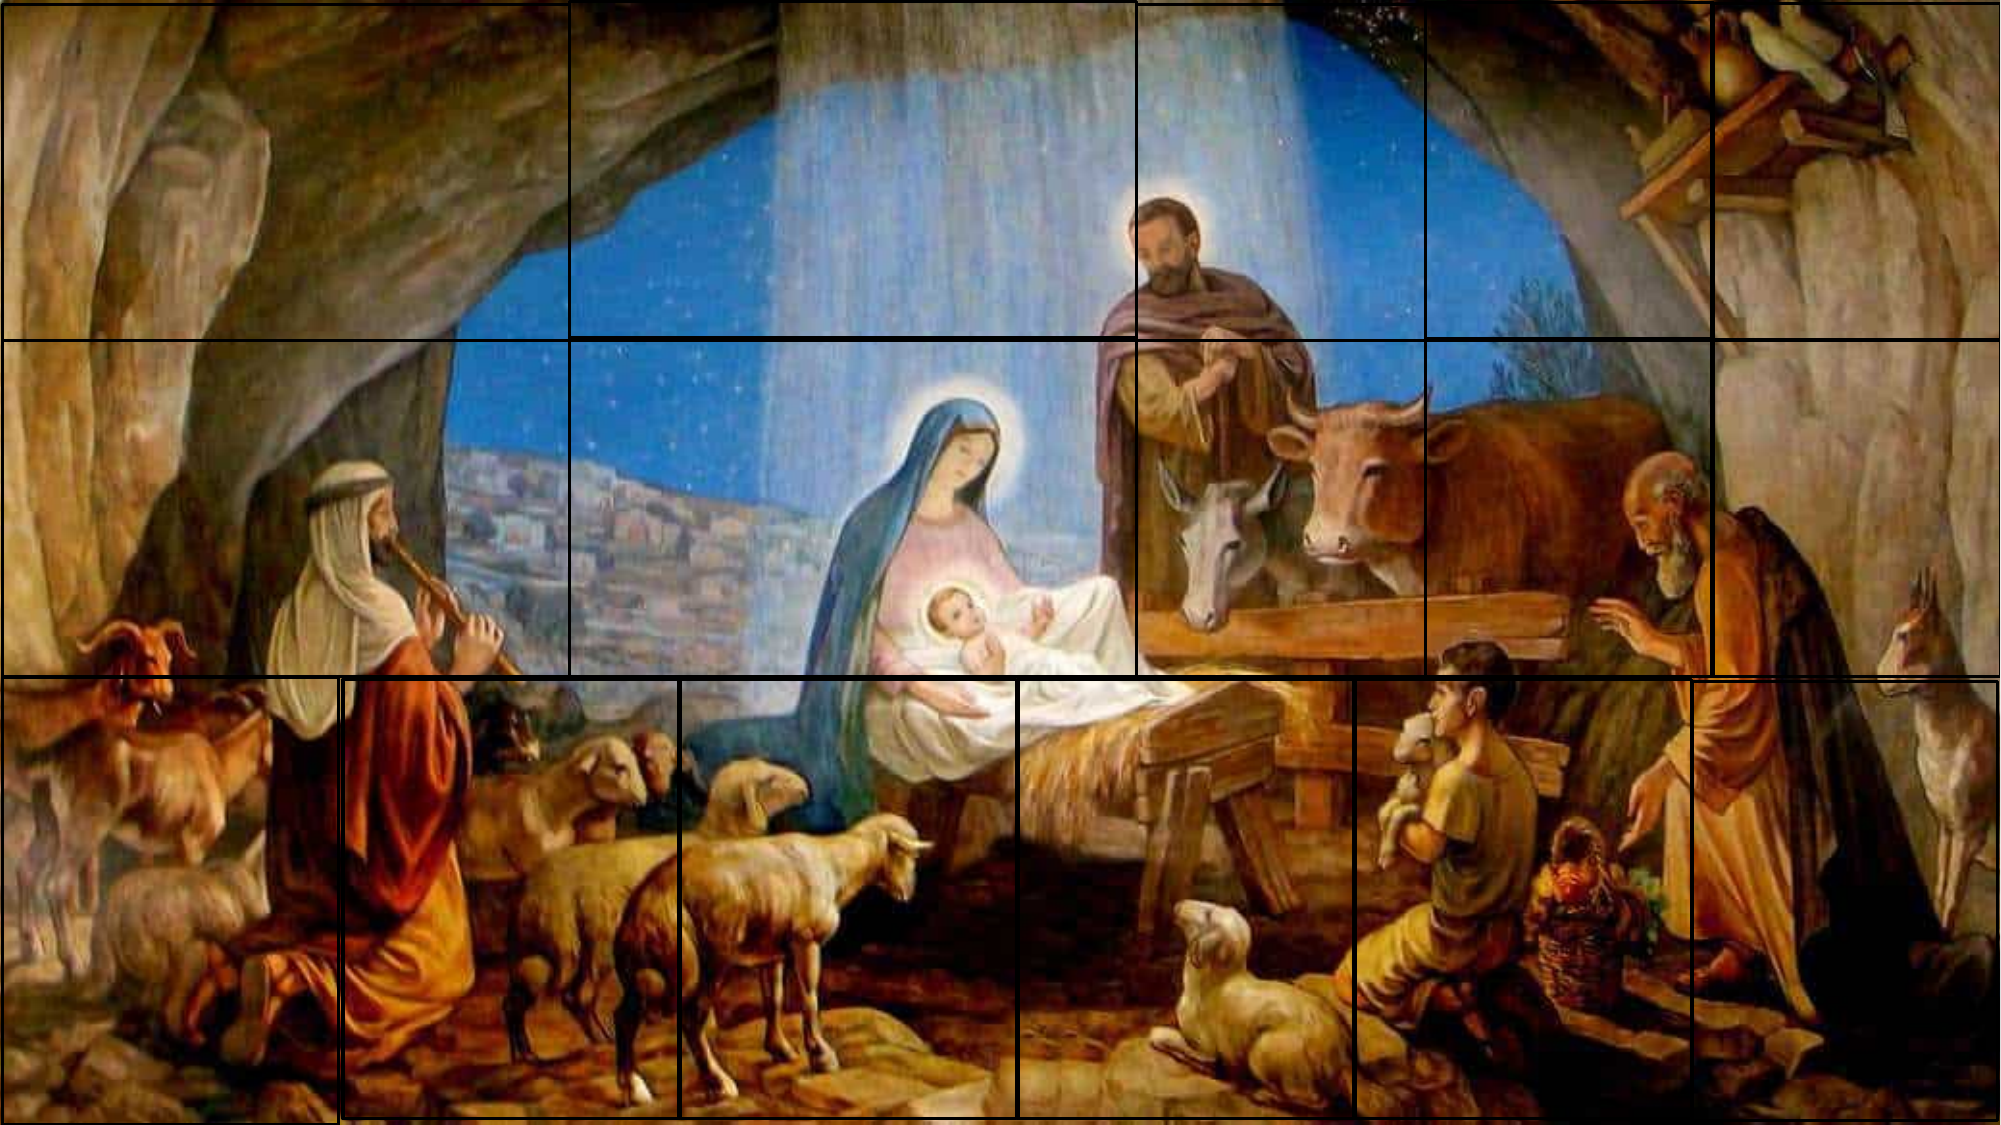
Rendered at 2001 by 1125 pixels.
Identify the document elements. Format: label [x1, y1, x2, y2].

text_box [2, 4, 570, 340]
text_box [680, 679, 1017, 1119]
text_box [2, 340, 569, 677]
text_box [342, 679, 680, 1119]
text_box [2, 677, 339, 1125]
text_box [1711, 340, 2000, 677]
picture [0, 0, 2001, 1125]
text_box [569, 340, 1136, 677]
text_box [1711, 3, 2000, 340]
text_box [1425, 340, 1711, 677]
text_box [1425, 2, 1714, 339]
text_box [1355, 679, 1692, 1119]
text_box [1136, 340, 1425, 677]
text_box [1136, 4, 1426, 340]
text_box [1017, 679, 1355, 1119]
text_box [1692, 681, 1998, 1121]
text_box [569, 1, 1137, 338]
